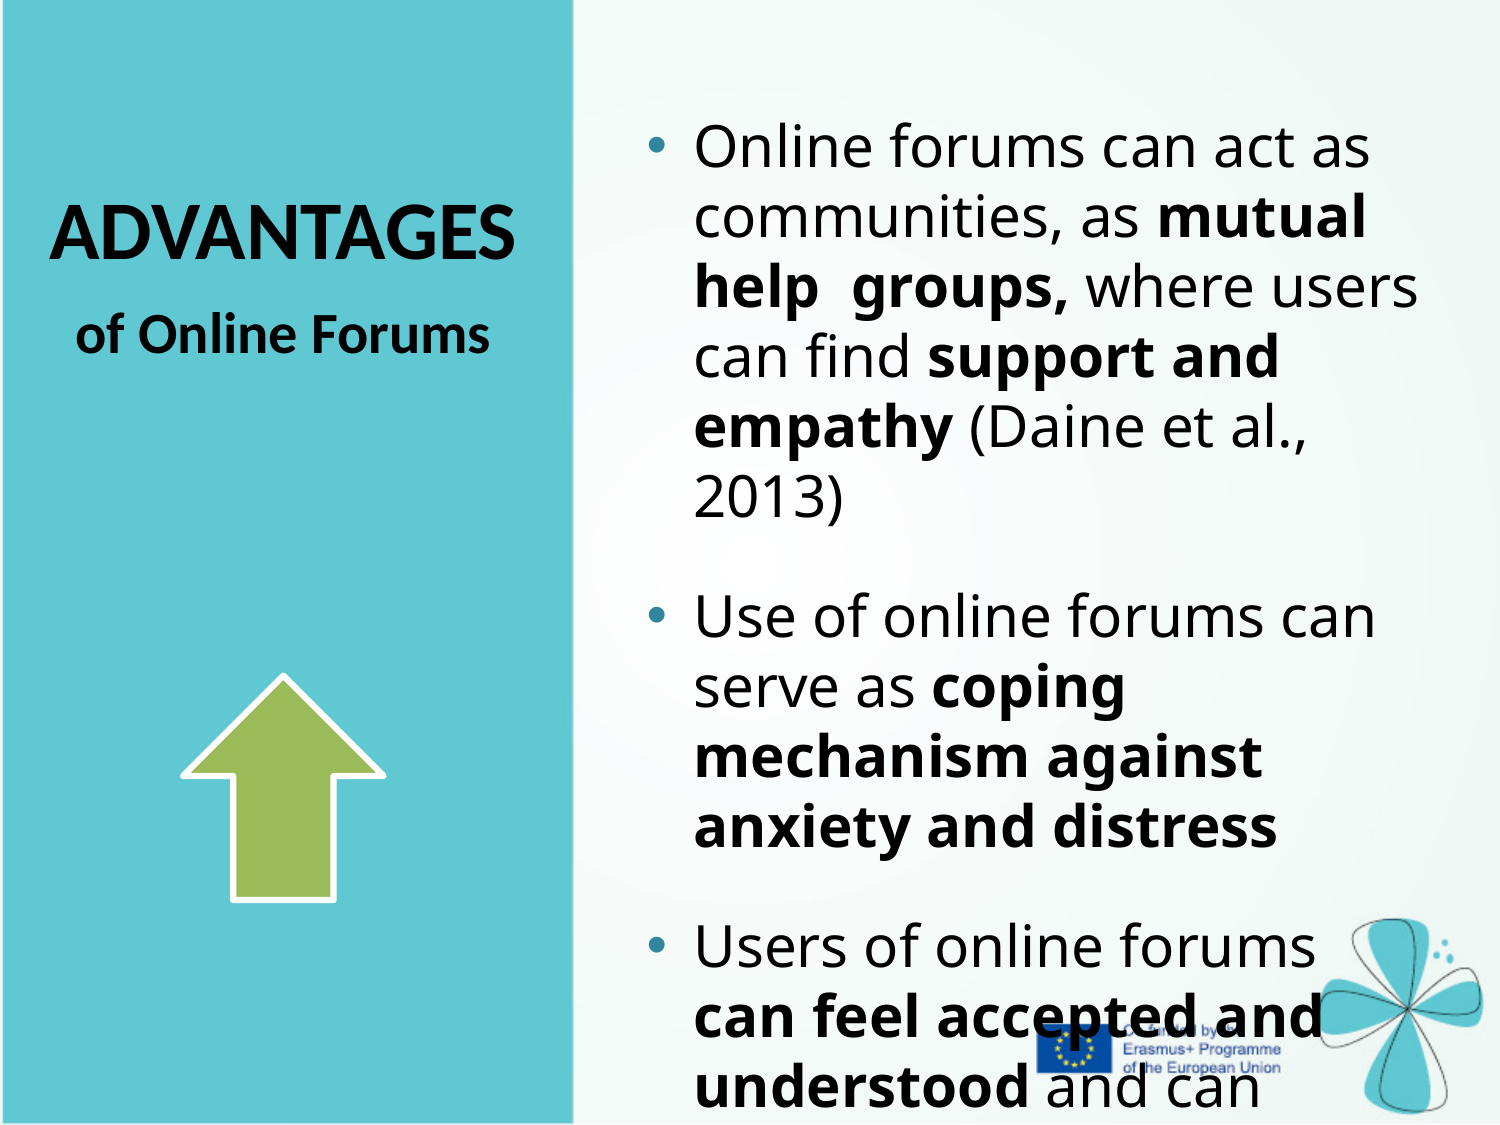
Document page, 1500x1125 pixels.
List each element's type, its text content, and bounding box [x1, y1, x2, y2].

text_box [181, 673, 386, 903]
text_box Online forums can act as communities, as mutual help groups, where users can find support and empathy (Daine et al., 2013) Use of online forums can serve as coping mechanism against anxiety and distress Users of online forums can feel accepted and understood and can alleviate loneliness and isolation [631, 101, 1437, 1125]
picture [0, 0, 1500, 1125]
table_header ADVANTAGES of Online Forums [29, 184, 538, 368]
